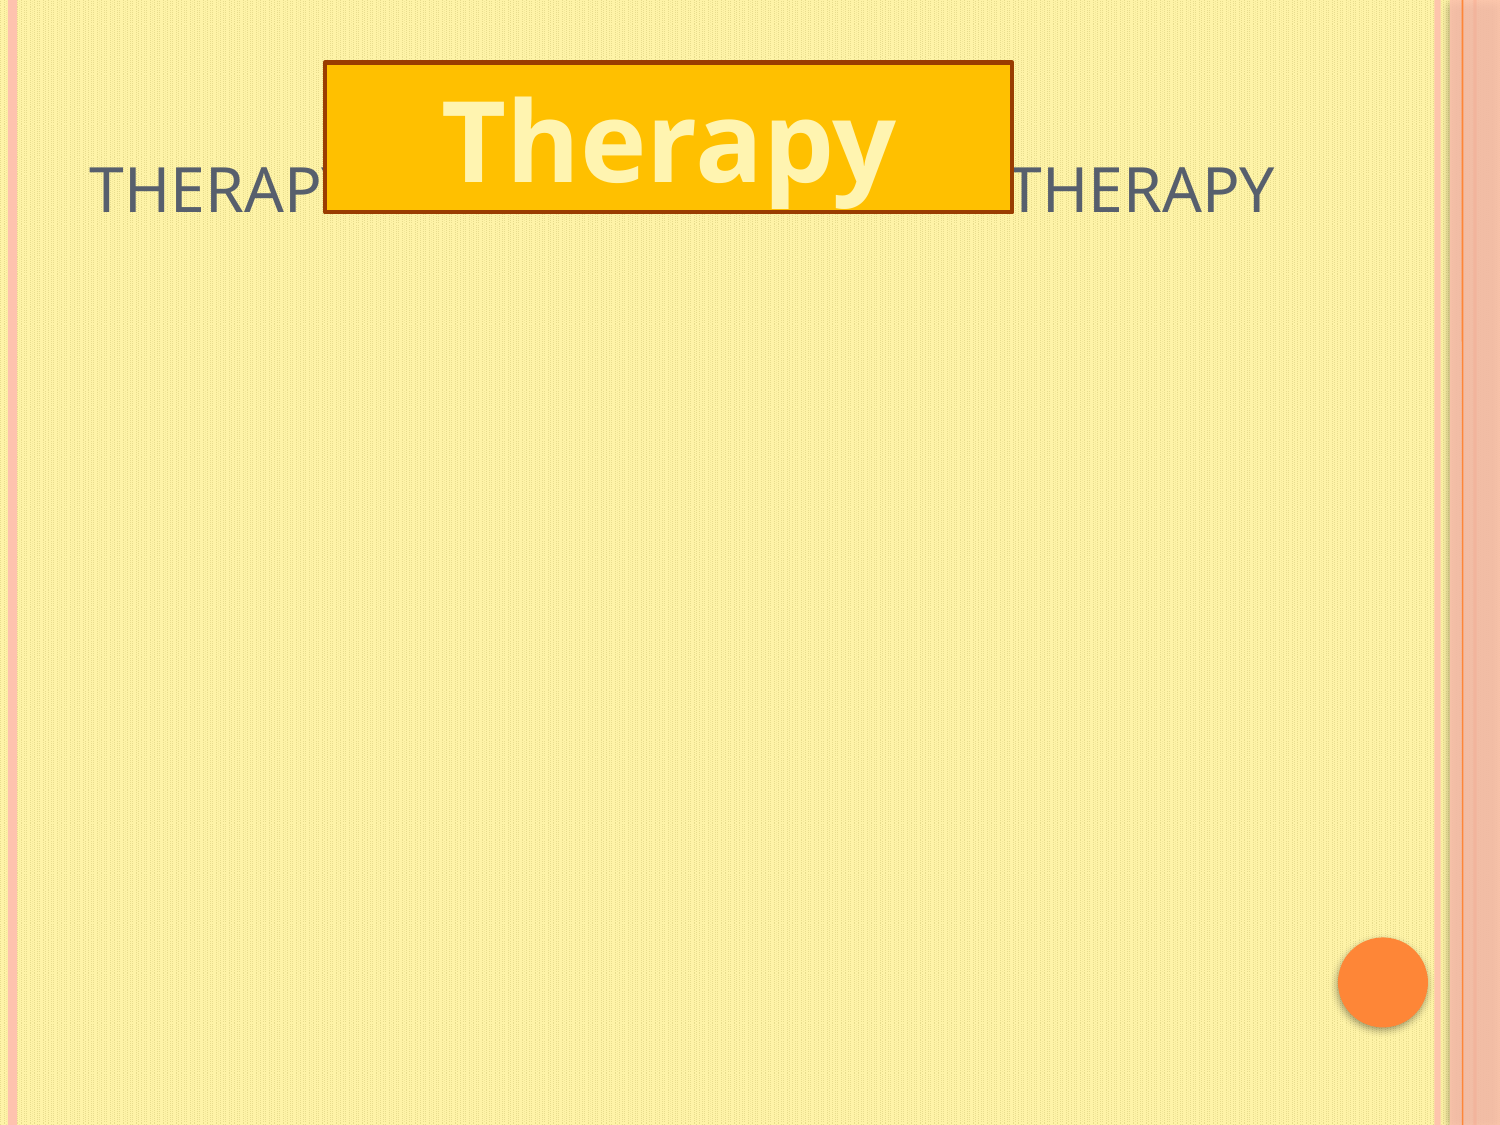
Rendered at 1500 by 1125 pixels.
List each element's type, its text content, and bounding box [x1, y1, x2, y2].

title Therapy Therapy [75, 45, 1300, 233]
text_box Therapy [323, 60, 1014, 214]
